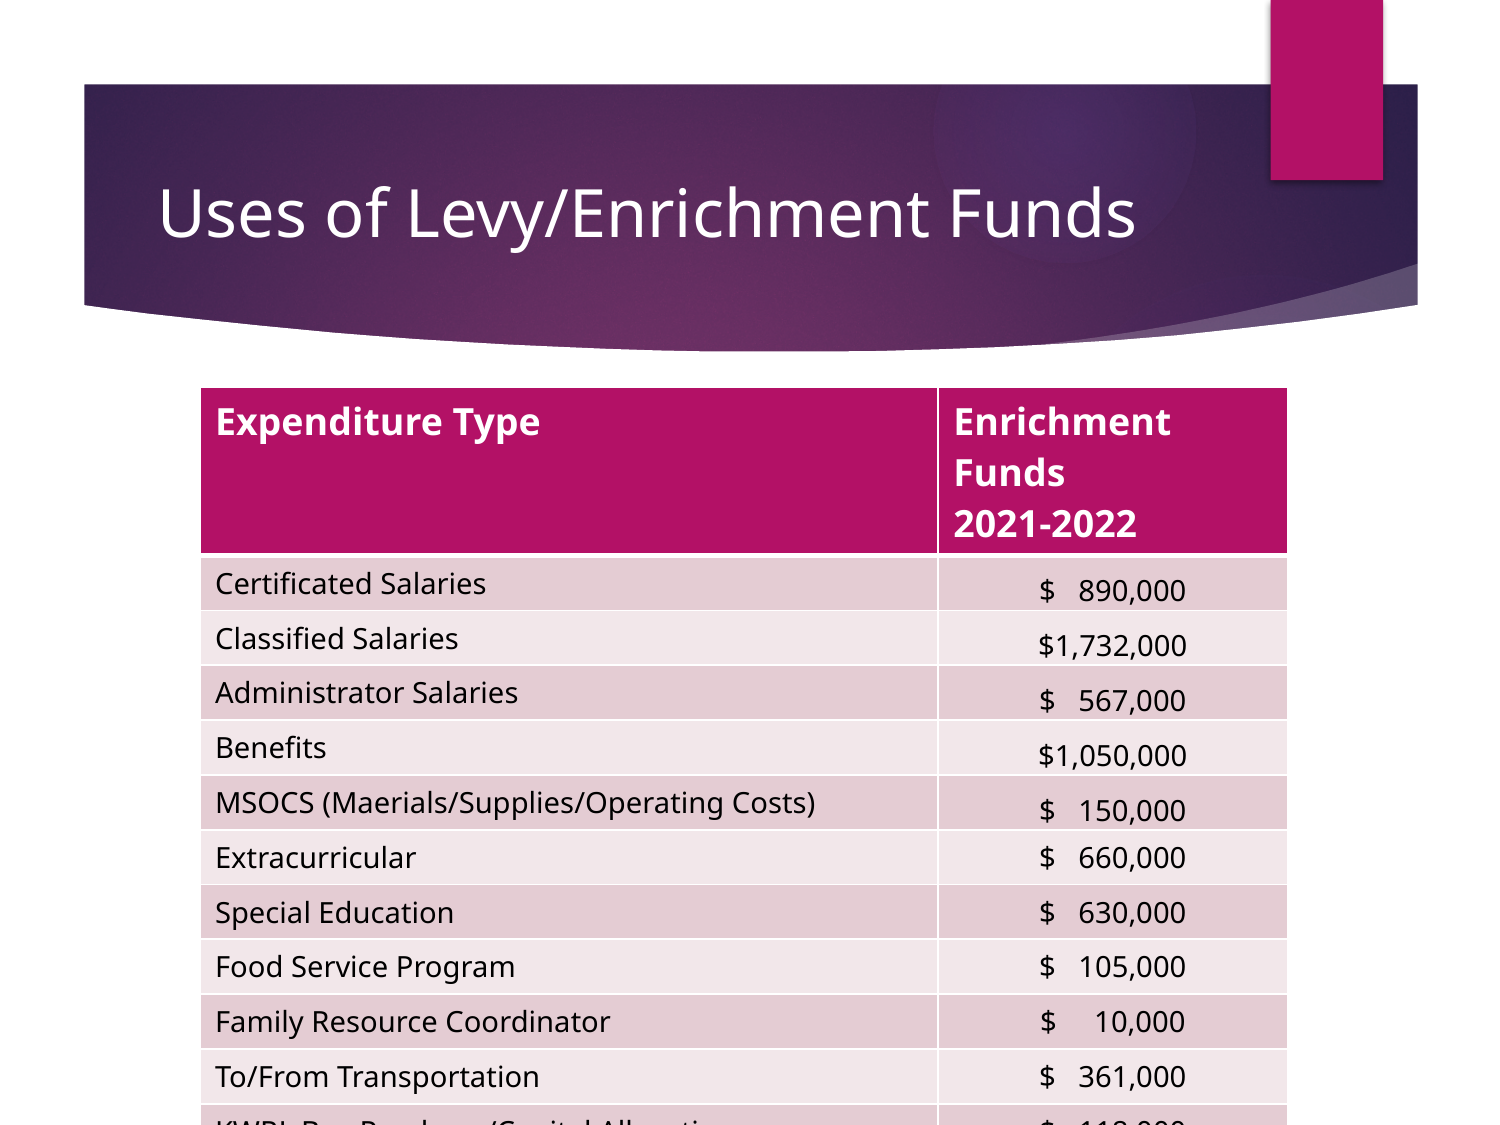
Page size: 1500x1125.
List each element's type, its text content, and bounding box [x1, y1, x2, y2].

title Uses of Levy/Enrichment Funds [142, 152, 1183, 269]
text_box [849, 937, 1450, 1100]
table_cell $ 150,000 [939, 776, 1287, 829]
table_cell Classified Salaries [201, 611, 937, 664]
table_cell $ 567,000 [939, 666, 1287, 719]
table_cell Family Resource Coordinator [201, 995, 849, 1048]
table_cell $ 660,000 [939, 831, 1287, 884]
table_cell Benefits [201, 721, 937, 774]
table_header Expenditure Type [201, 388, 937, 553]
table_header Enrichment Funds 2021-2022 [939, 388, 1287, 553]
table_cell $ 890,000 [939, 558, 1287, 610]
table_cell Extracurricular [201, 831, 937, 884]
table_cell KWRL Bus Purchase/Capital Allocation [201, 1105, 937, 1125]
table_cell Certificated Salaries [201, 558, 937, 610]
table_cell To/From Transportation [201, 1050, 937, 1103]
table_cell $ 630,000 [939, 885, 1287, 937]
table_cell Administrator Salaries [201, 666, 937, 719]
table_cell $ 118,000 [939, 1105, 1287, 1125]
table_cell $1,050,000 [939, 721, 1287, 774]
table_cell $1,732,000 [939, 611, 1287, 664]
table_cell MSOCS (Maerials/Supplies/Operating Costs) [201, 776, 937, 829]
table_cell Food Service Program [201, 940, 849, 993]
table_cell Special Education [201, 885, 937, 938]
